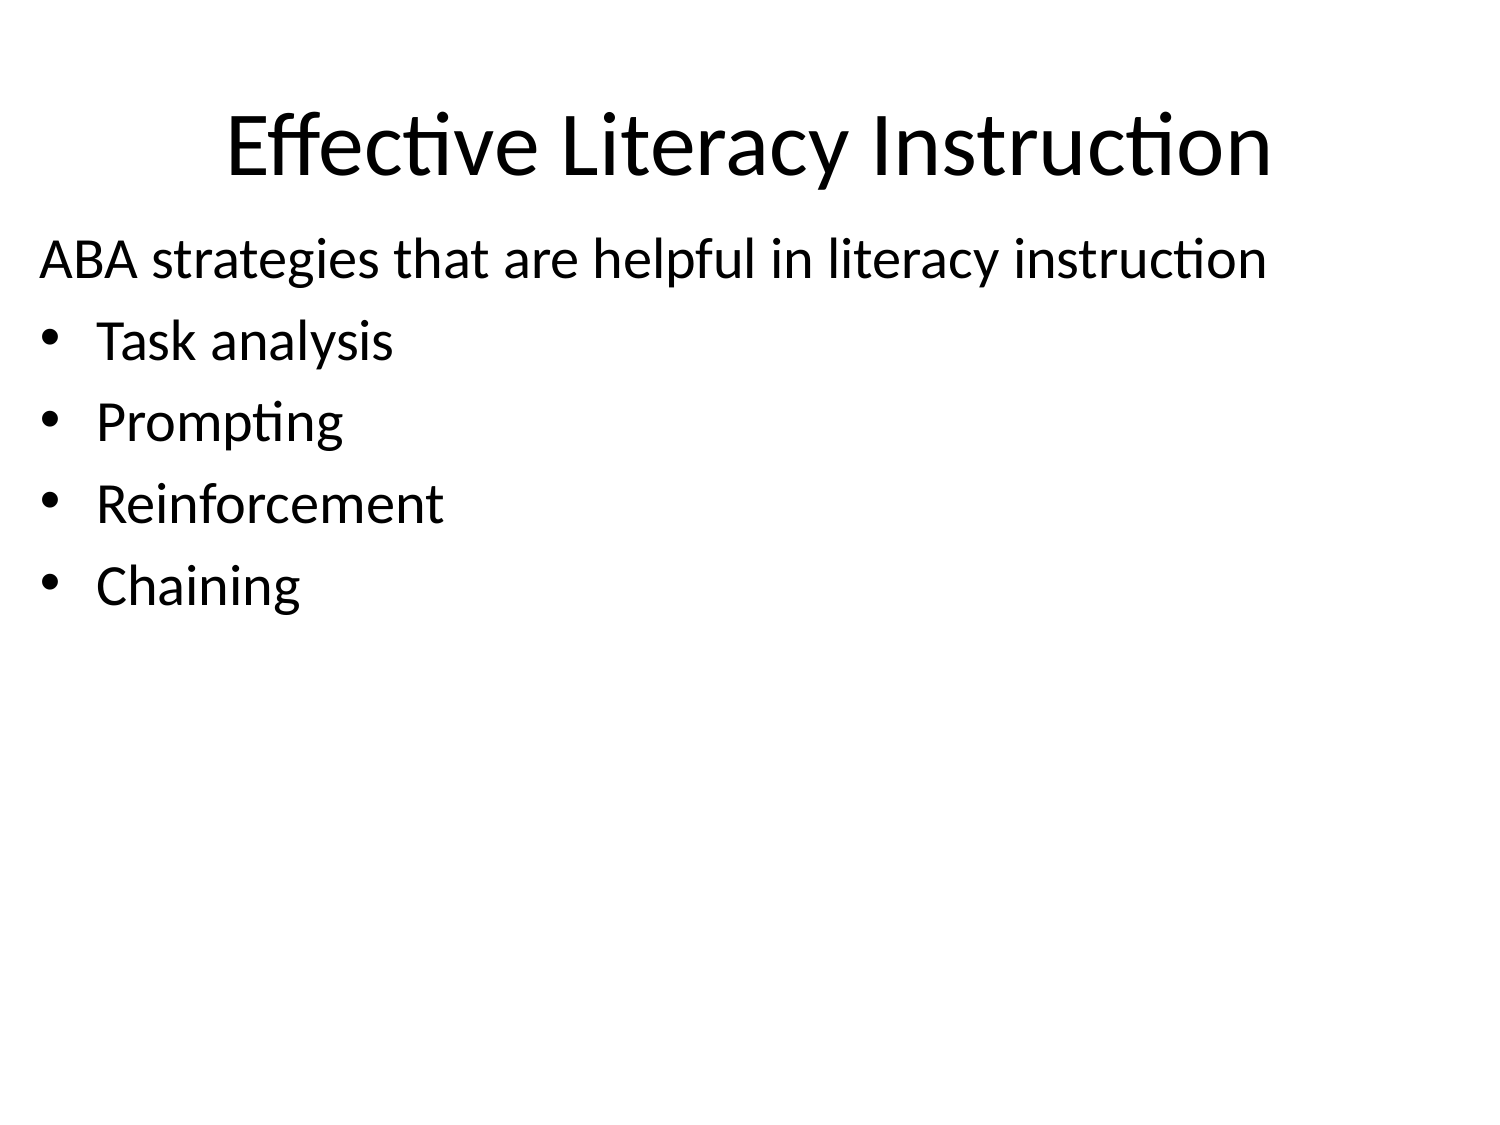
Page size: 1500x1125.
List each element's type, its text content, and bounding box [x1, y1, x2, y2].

list ABA strategies that are helpful in literacy instruction Task analysis Prompting Reinforcement Chaining [24, 212, 1500, 988]
title Effective Literacy Instruction [75, 45, 1425, 212]
